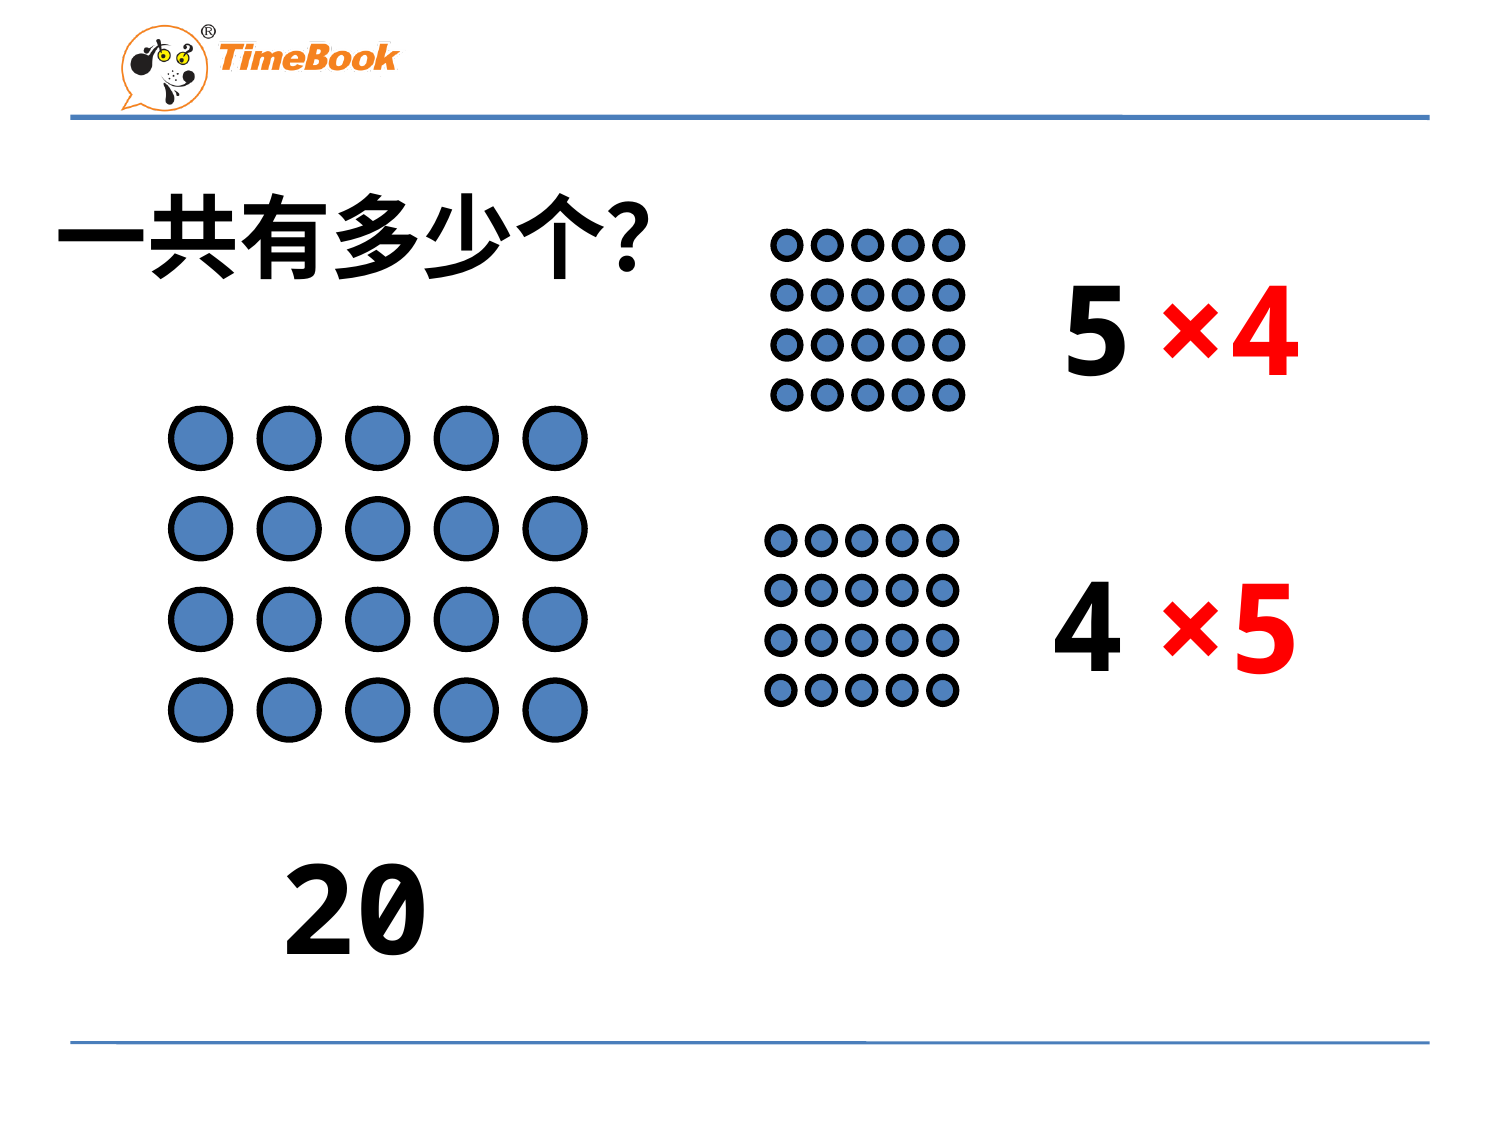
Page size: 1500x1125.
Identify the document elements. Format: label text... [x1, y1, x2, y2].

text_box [888, 526, 916, 705]
text_box 一共有多少个？ [41, 172, 715, 298]
text_box ×4 [1138, 243, 1319, 409]
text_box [170, 680, 585, 740]
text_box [170, 498, 585, 559]
picture [118, 22, 408, 113]
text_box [807, 526, 836, 705]
text_box 4 [1036, 538, 1166, 704]
text_box ×5 [1138, 541, 1319, 707]
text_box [773, 331, 963, 359]
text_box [767, 526, 795, 705]
text_box 5 [1044, 243, 1138, 409]
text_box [847, 526, 876, 705]
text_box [773, 231, 963, 260]
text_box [773, 381, 963, 409]
text_box 20 [266, 822, 446, 988]
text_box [773, 281, 963, 309]
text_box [928, 526, 957, 705]
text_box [170, 408, 585, 469]
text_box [170, 589, 585, 650]
